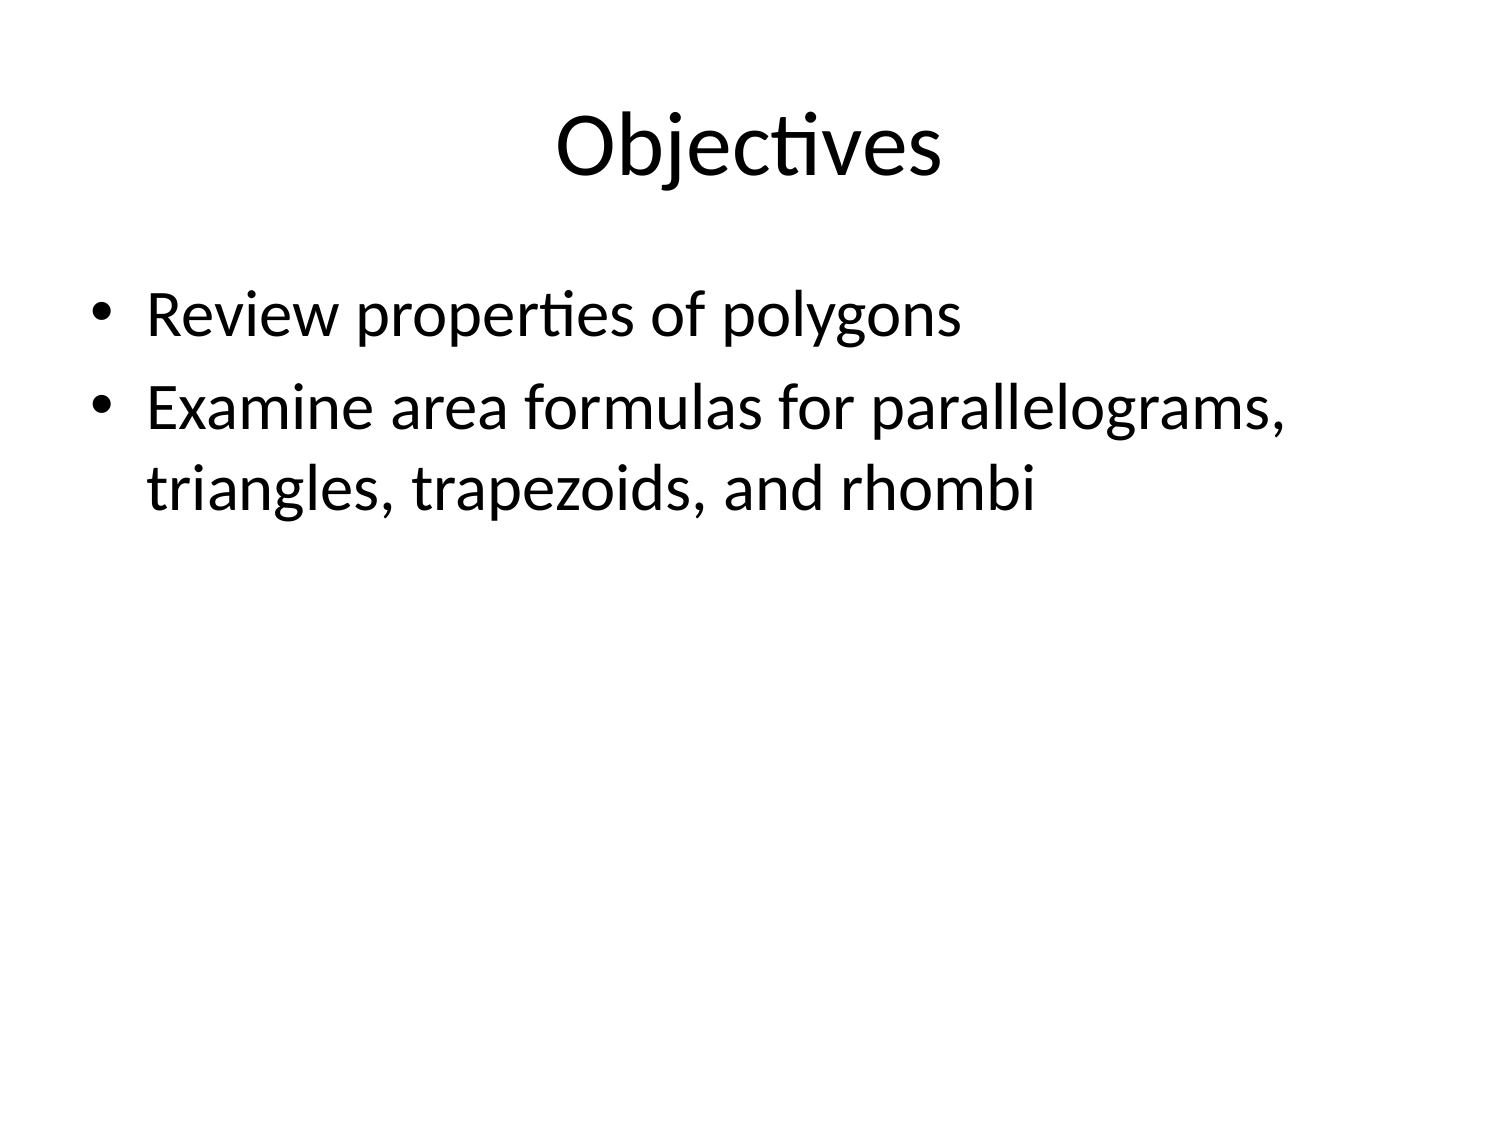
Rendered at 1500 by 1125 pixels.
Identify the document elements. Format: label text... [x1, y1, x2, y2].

list Review properties of polygons Examine area formulas for parallelograms, triangles, trapezoids, and rhombi [75, 262, 1425, 1005]
title Objectives [75, 45, 1425, 233]
